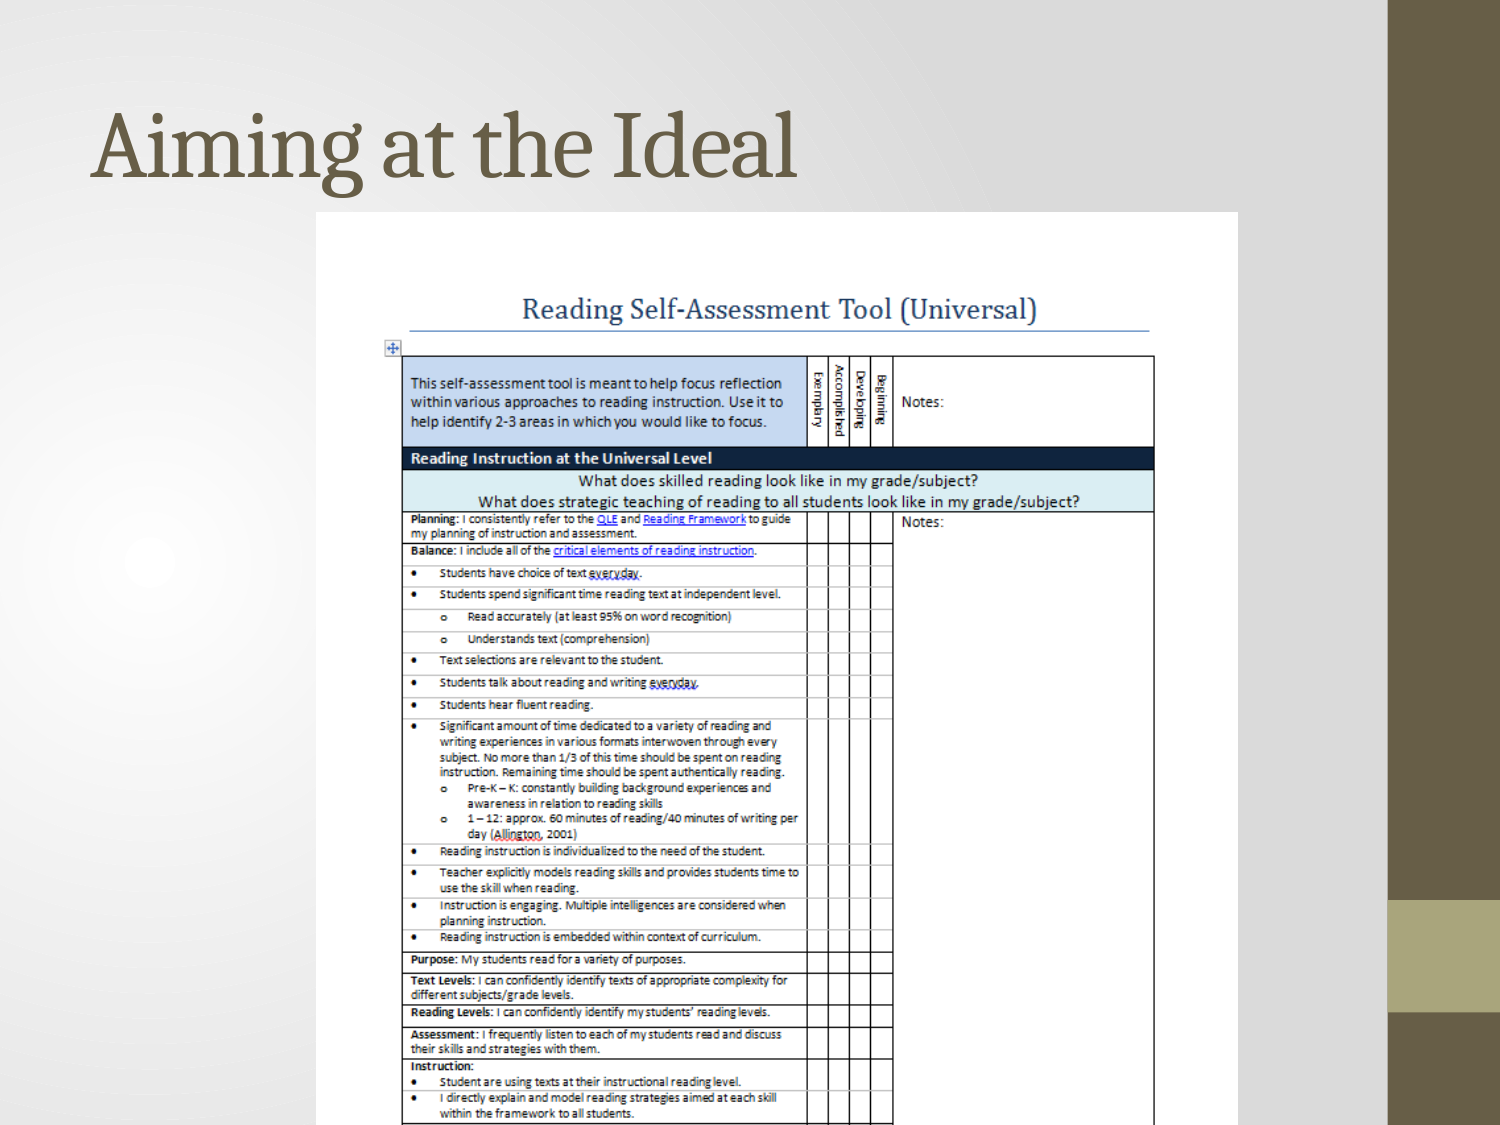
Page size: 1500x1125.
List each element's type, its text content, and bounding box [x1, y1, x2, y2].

title Aiming at the Ideal [75, 45, 1325, 233]
picture [315, 211, 1238, 1125]
